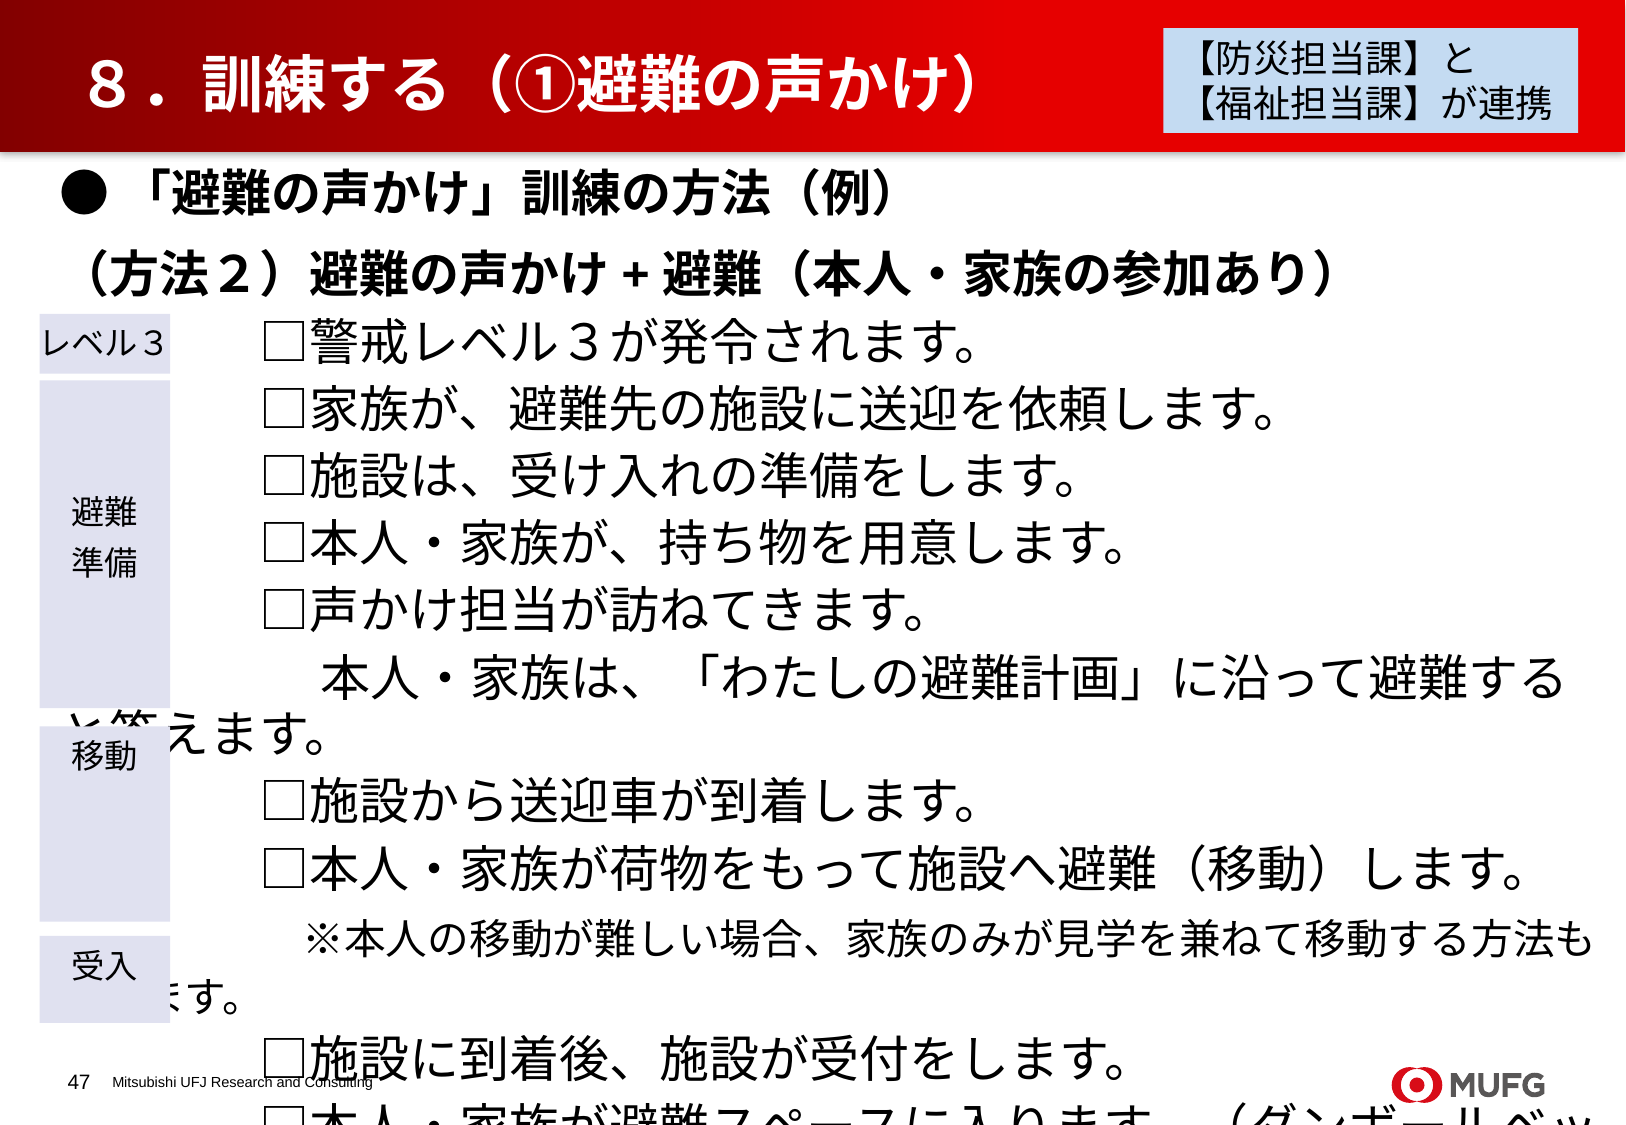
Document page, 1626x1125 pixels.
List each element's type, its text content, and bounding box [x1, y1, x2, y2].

text_box レベル３ [39, 313, 171, 374]
text_box 避難 準備 [39, 380, 171, 709]
text_box 受入 [39, 935, 171, 1023]
text_box ●「避難の声かけ」訓練の方法（例） （方法２）避難の声かけ+避難（本人・家族の参加あり） □警戒レベル３が発令されます。 □家族が、避難先の施設に送迎を依頼します。 □施設は、受け入れの準備をします。 □本人・家族が、持ち物を用意します。 □声かけ担当が訪ねてきます。 本人・家族は、「わたしの避難計画」に沿って避難すると答えます。 □施設から送迎車が到着します。 □本人・家族が荷物をもって施設へ避難（移動）します。 ※本人の移動が難しい場合、家族のみが見学を兼ねて移動する方法もあります。 □施設に到着後、施設が受付をします。 □本人・家族が避難スペースに入ります。（ダンボールベッドなど） [50, 156, 1608, 1054]
title ８．訓練する（①避難の声かけ） [67, 42, 1163, 120]
text_box 【防災担当課】と 【福祉担当課】が連携 [1163, 28, 1579, 133]
text_box 移動 [39, 726, 171, 922]
